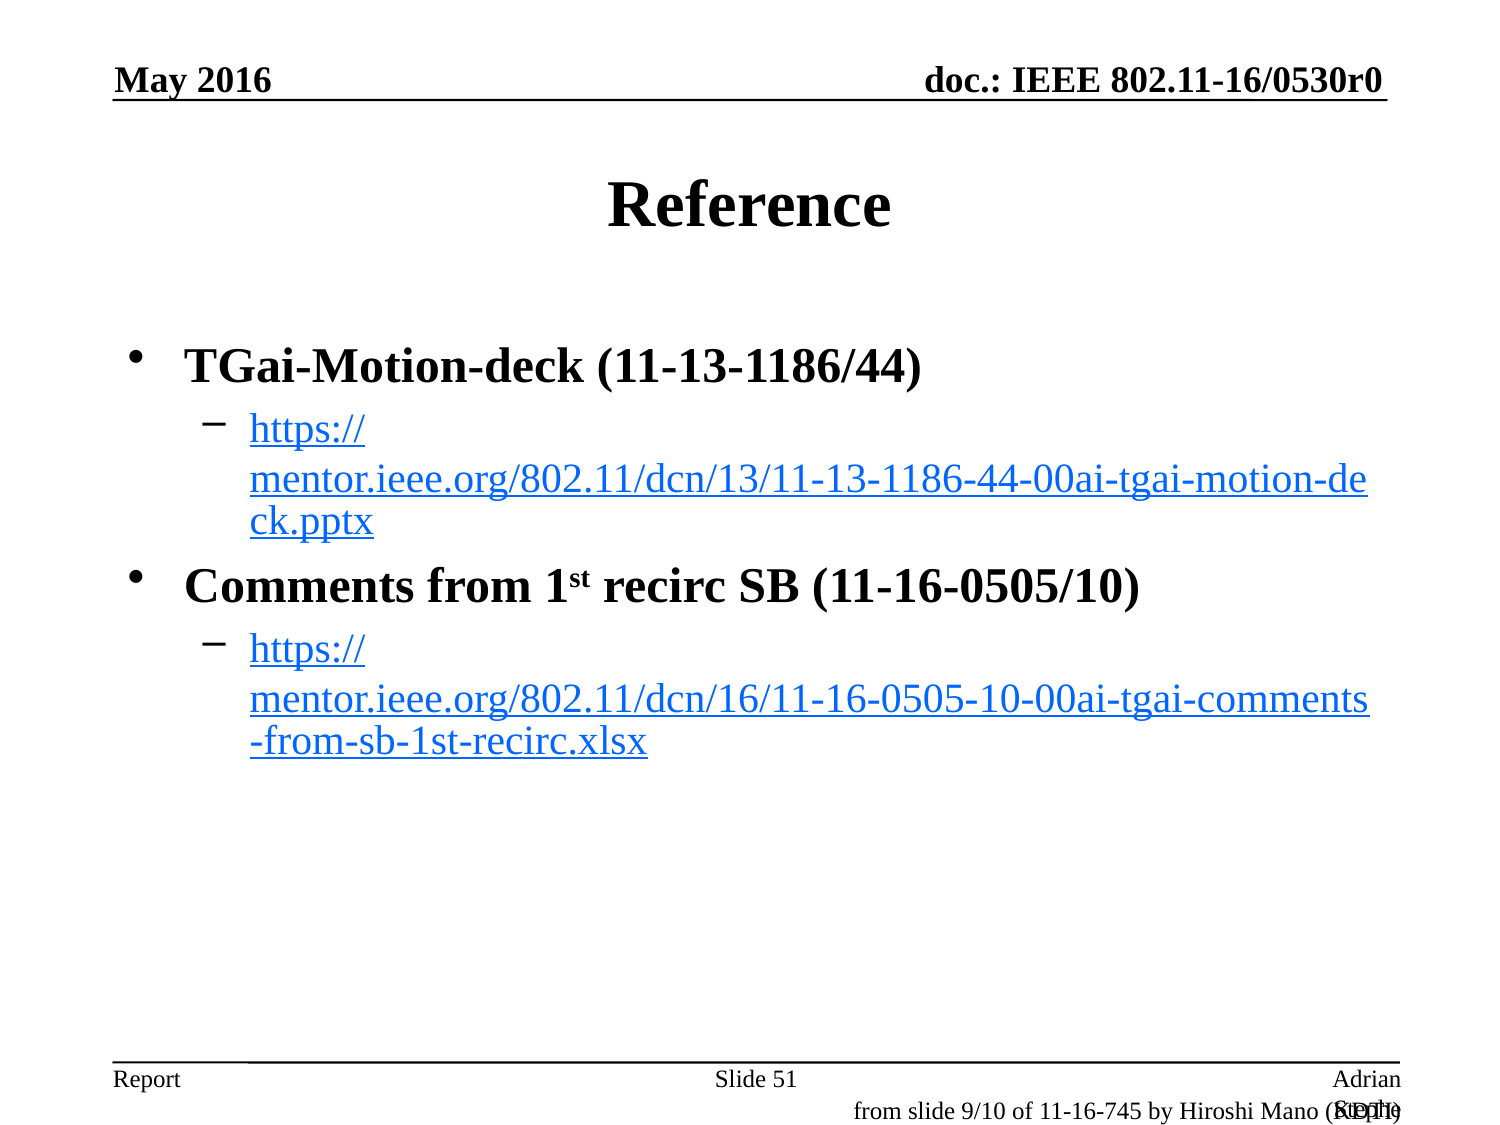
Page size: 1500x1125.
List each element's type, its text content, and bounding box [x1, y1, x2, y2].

slide_number Slide 51 [711, 1061, 801, 1087]
text_box from slide 9/10 of 11-16-745 by Hiroshi Mano (KDTI) [343, 1087, 1417, 1125]
list TGai-Motion-deck (11-13-1186/44) https://mentor.ieee.org/802.11/dcn/13/11-13-1186-44-00ai-tgai-motion-deck.pptx Comments from 1st recirc SB (11-16-0505/10) https://mentor.ieee.org/802.11/dcn/16/11-16-0505-10-00ai-tgai-comments-from-sb-1st-recirc.xlsx [112, 324, 1388, 1000]
footer Adrian Stephens, Intel Corporation [1324, 1061, 1402, 1087]
title Reference [112, 112, 1388, 288]
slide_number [114, 54, 374, 101]
